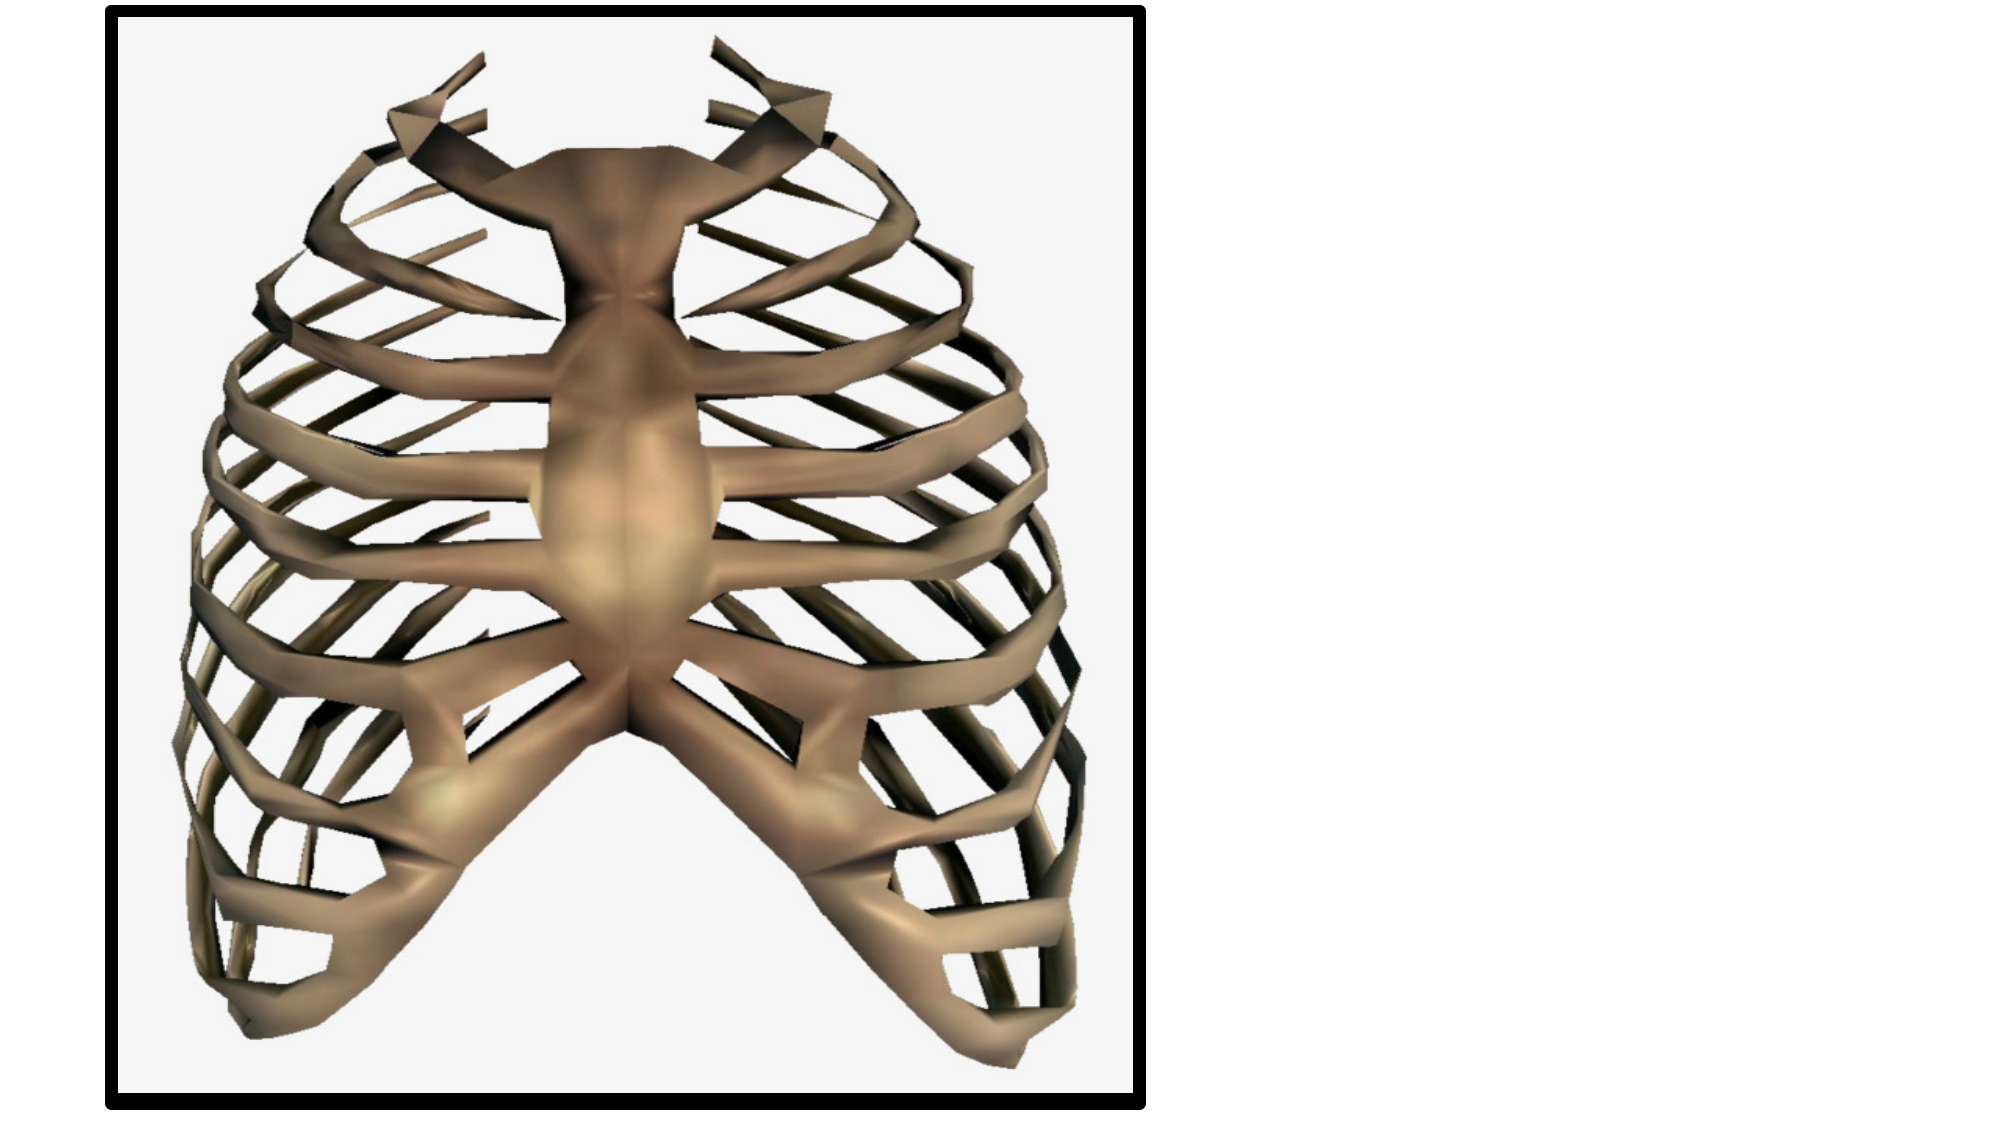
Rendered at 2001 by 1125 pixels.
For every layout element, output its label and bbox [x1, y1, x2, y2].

picture [117, 17, 1134, 1098]
